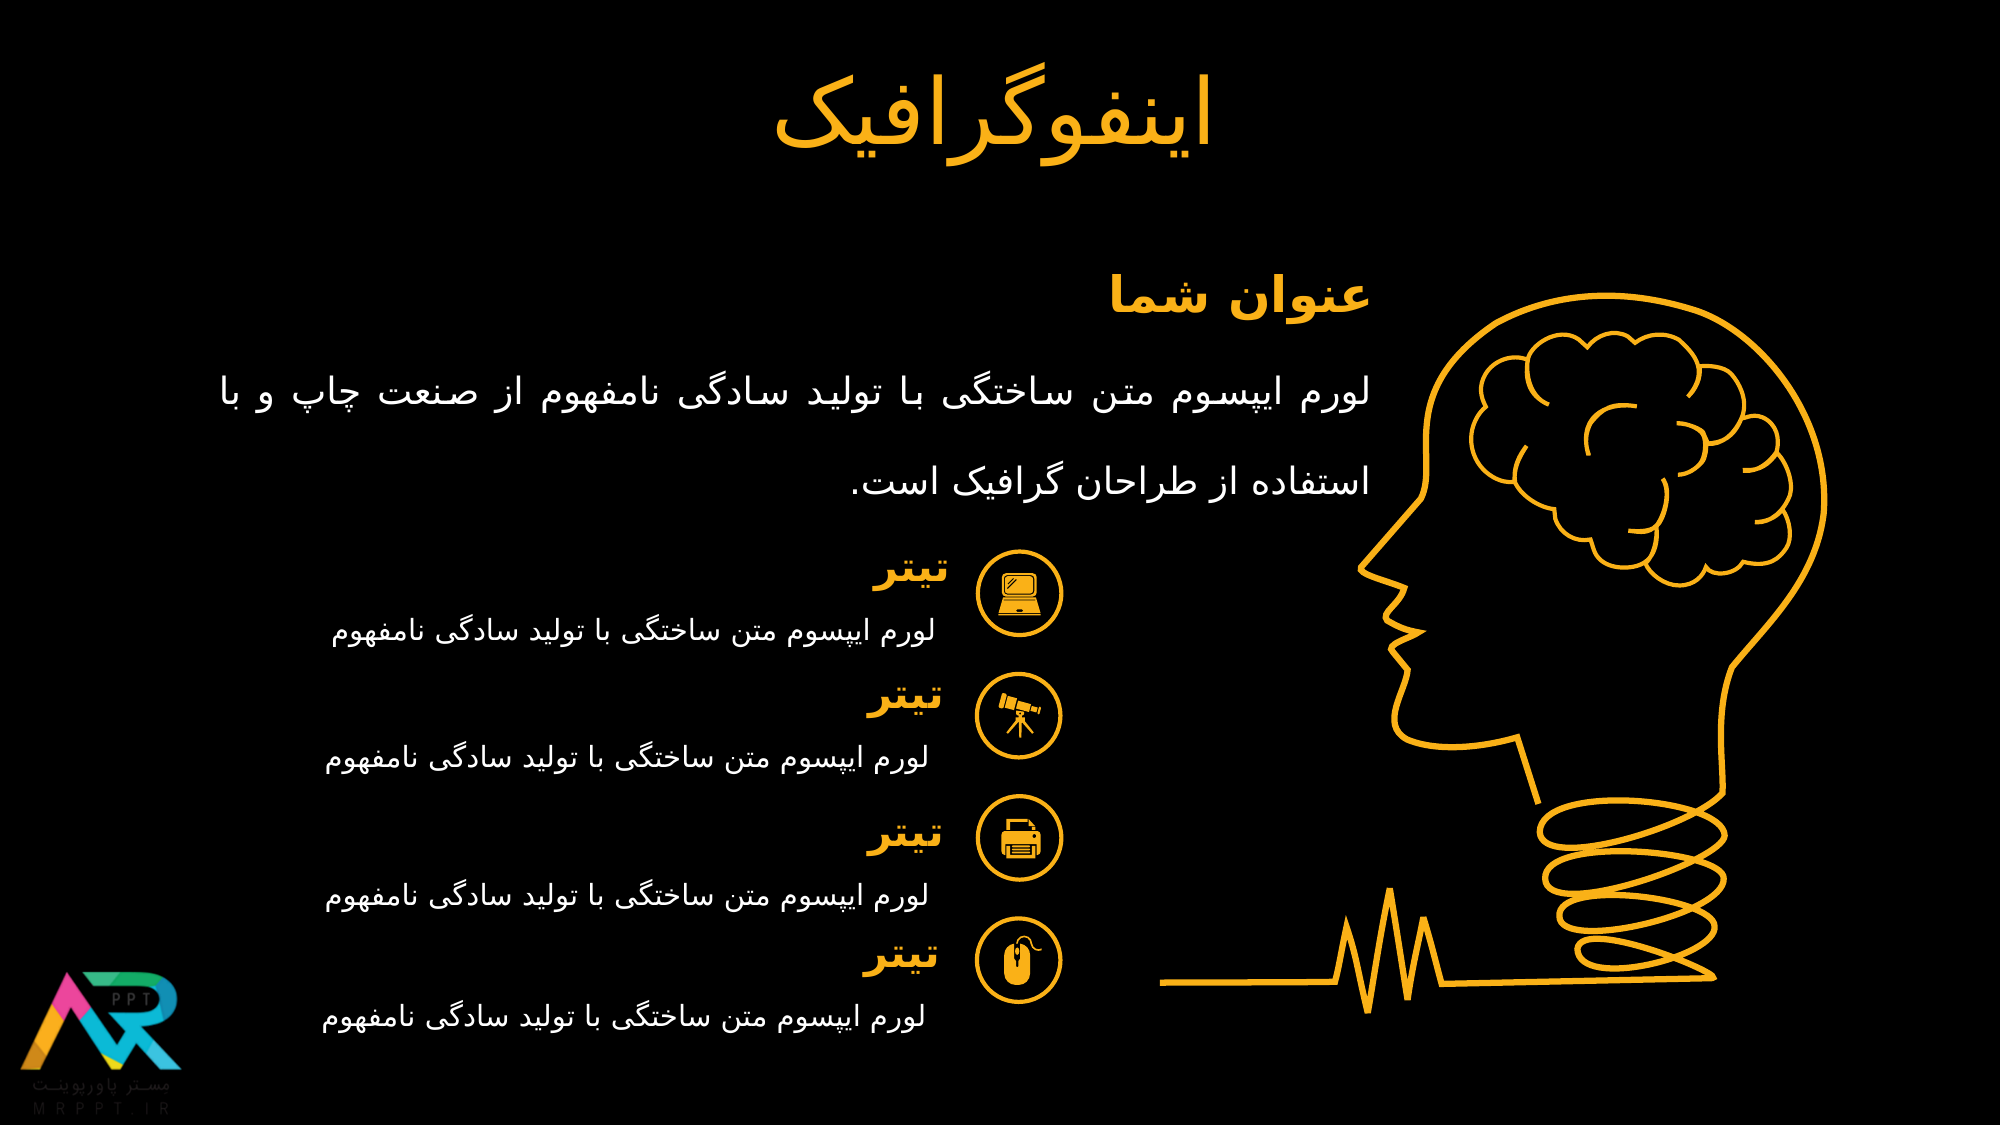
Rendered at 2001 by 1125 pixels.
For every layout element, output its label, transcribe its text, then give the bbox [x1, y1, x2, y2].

text_box [997, 572, 1042, 616]
text_box اینفوگرافیک [692, 45, 1298, 170]
text_box [1003, 934, 1043, 986]
text_box [975, 917, 1062, 1003]
text_box لورم ایپسوم متن ساختگی با تولید سادگی نامفهوم [205, 731, 946, 782]
text_box [975, 672, 1062, 759]
text_box تیتر [221, 659, 962, 725]
picture [0, 963, 200, 1125]
text_box عنوان شما [202, 255, 1389, 330]
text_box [1159, 295, 1825, 1013]
text_box تیتر [228, 532, 968, 598]
text_box تیتر [221, 797, 962, 863]
text_box لورم ایپسوم متن ساختگی با تولید سادگی نامفهوم [205, 868, 946, 919]
text_box لورم ایپسوم متن ساختگی با تولید سادگی نامفهوم [212, 603, 952, 654]
text_box [1000, 816, 1042, 859]
text_box [976, 550, 1063, 637]
text_box لورم ایپسوم متن ساختگی با تولید سادگی نامفهوم از صنعت چاپ و با استفاده از طراحان گرافیک است. [200, 314, 1159, 510]
text_box [997, 692, 1043, 739]
text_box لورم ایپسوم متن ساختگی با تولید سادگی نامفهوم [202, 990, 942, 1040]
text_box [976, 795, 1063, 881]
text_box تیتر [218, 918, 959, 984]
